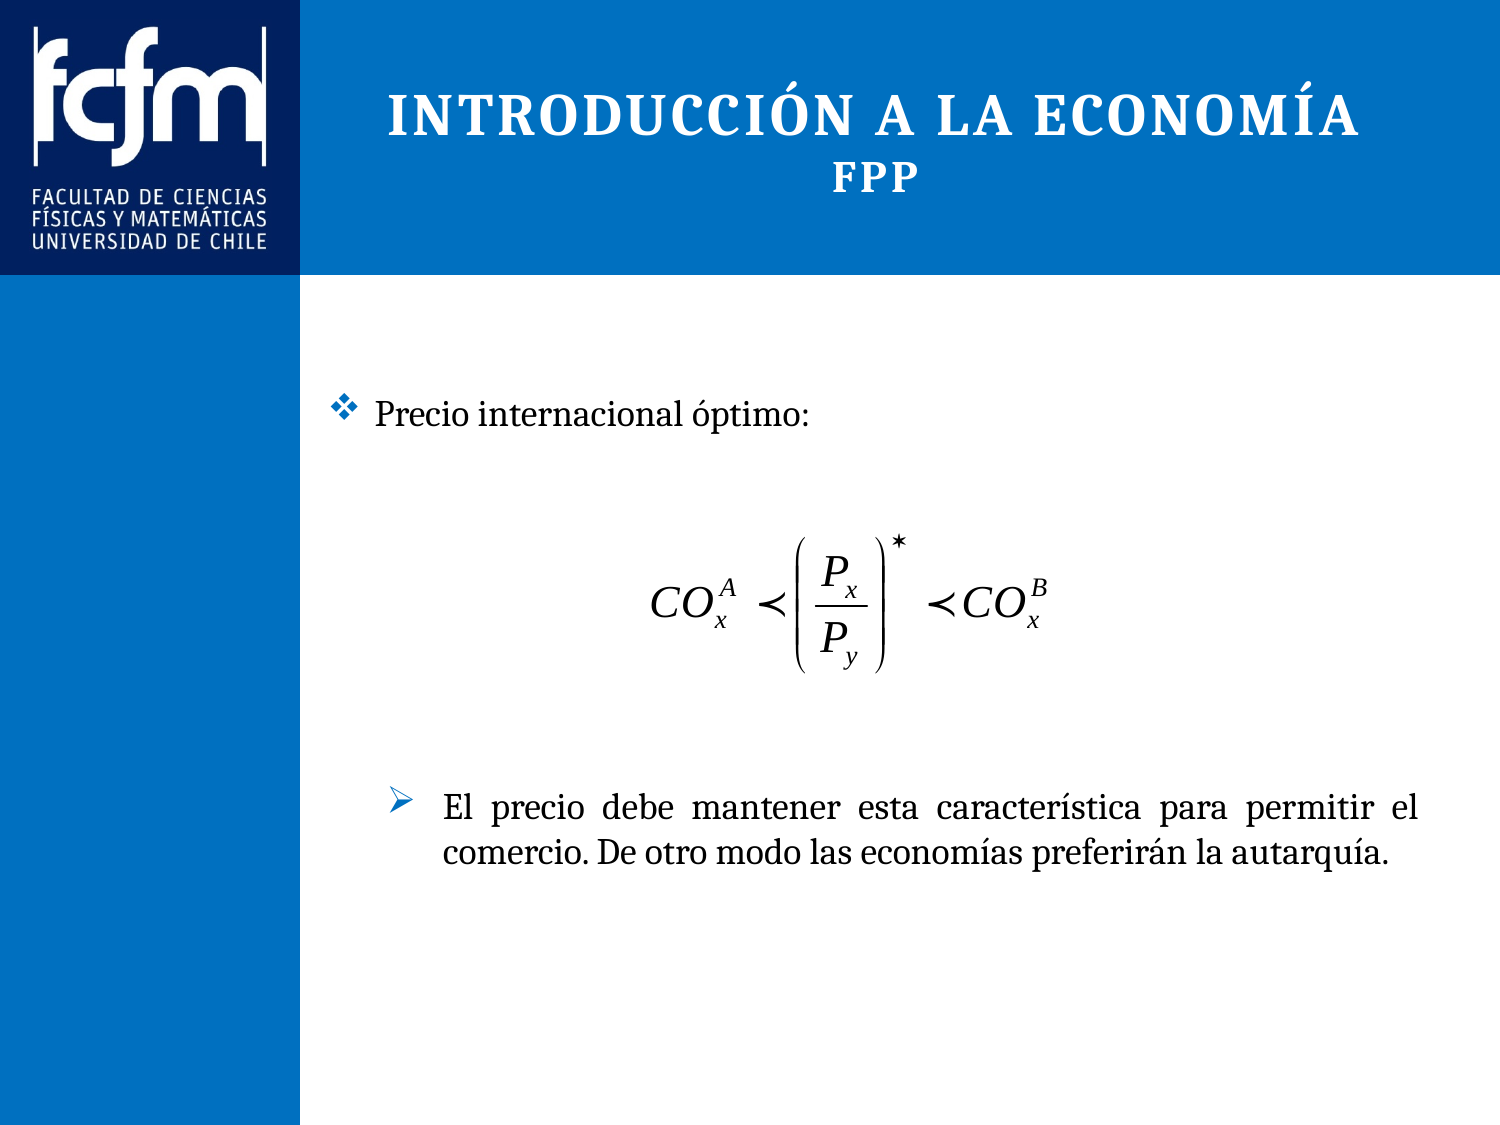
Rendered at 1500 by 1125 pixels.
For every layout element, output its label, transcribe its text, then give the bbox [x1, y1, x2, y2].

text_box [643, 517, 1058, 682]
title Introducción a la economía FPP [363, 44, 1388, 232]
picture [29, 18, 272, 254]
text_box Precio internacional óptimo: [312, 381, 1278, 442]
text_box El precio debe mantener esta característica para permitir el comercio. De otro modo las economías preferirán la autarquía. [371, 775, 1435, 944]
